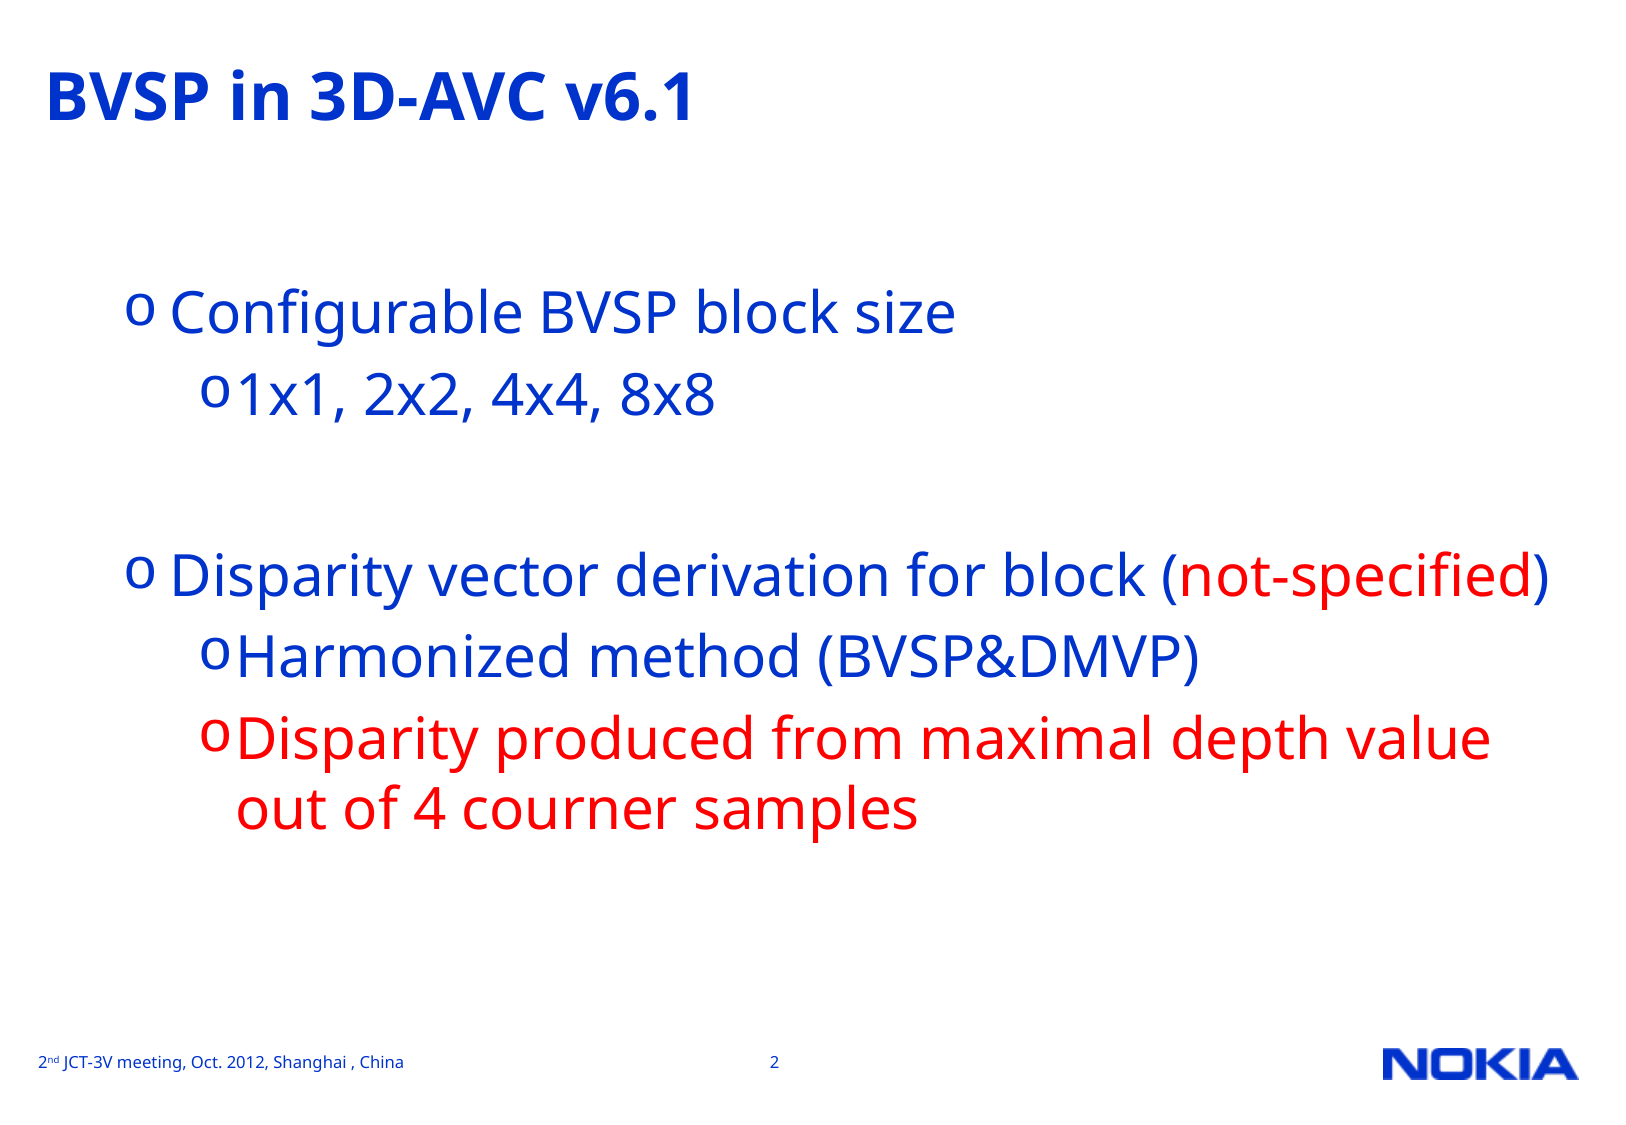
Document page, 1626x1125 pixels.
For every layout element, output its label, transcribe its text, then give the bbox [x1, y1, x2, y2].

list Configurable BVSP block size 1x1, 2x2, 4x4, 8x8 Disparity vector derivation for block (not-specified) Harmonized method (BVSP&DMVP) Disparity produced from maximal depth value out of 4 courner samples [32, 196, 1598, 1001]
picture [1383, 1048, 1579, 1080]
title BVSP in 3D-AVC v6.1 [29, 1, 1493, 188]
